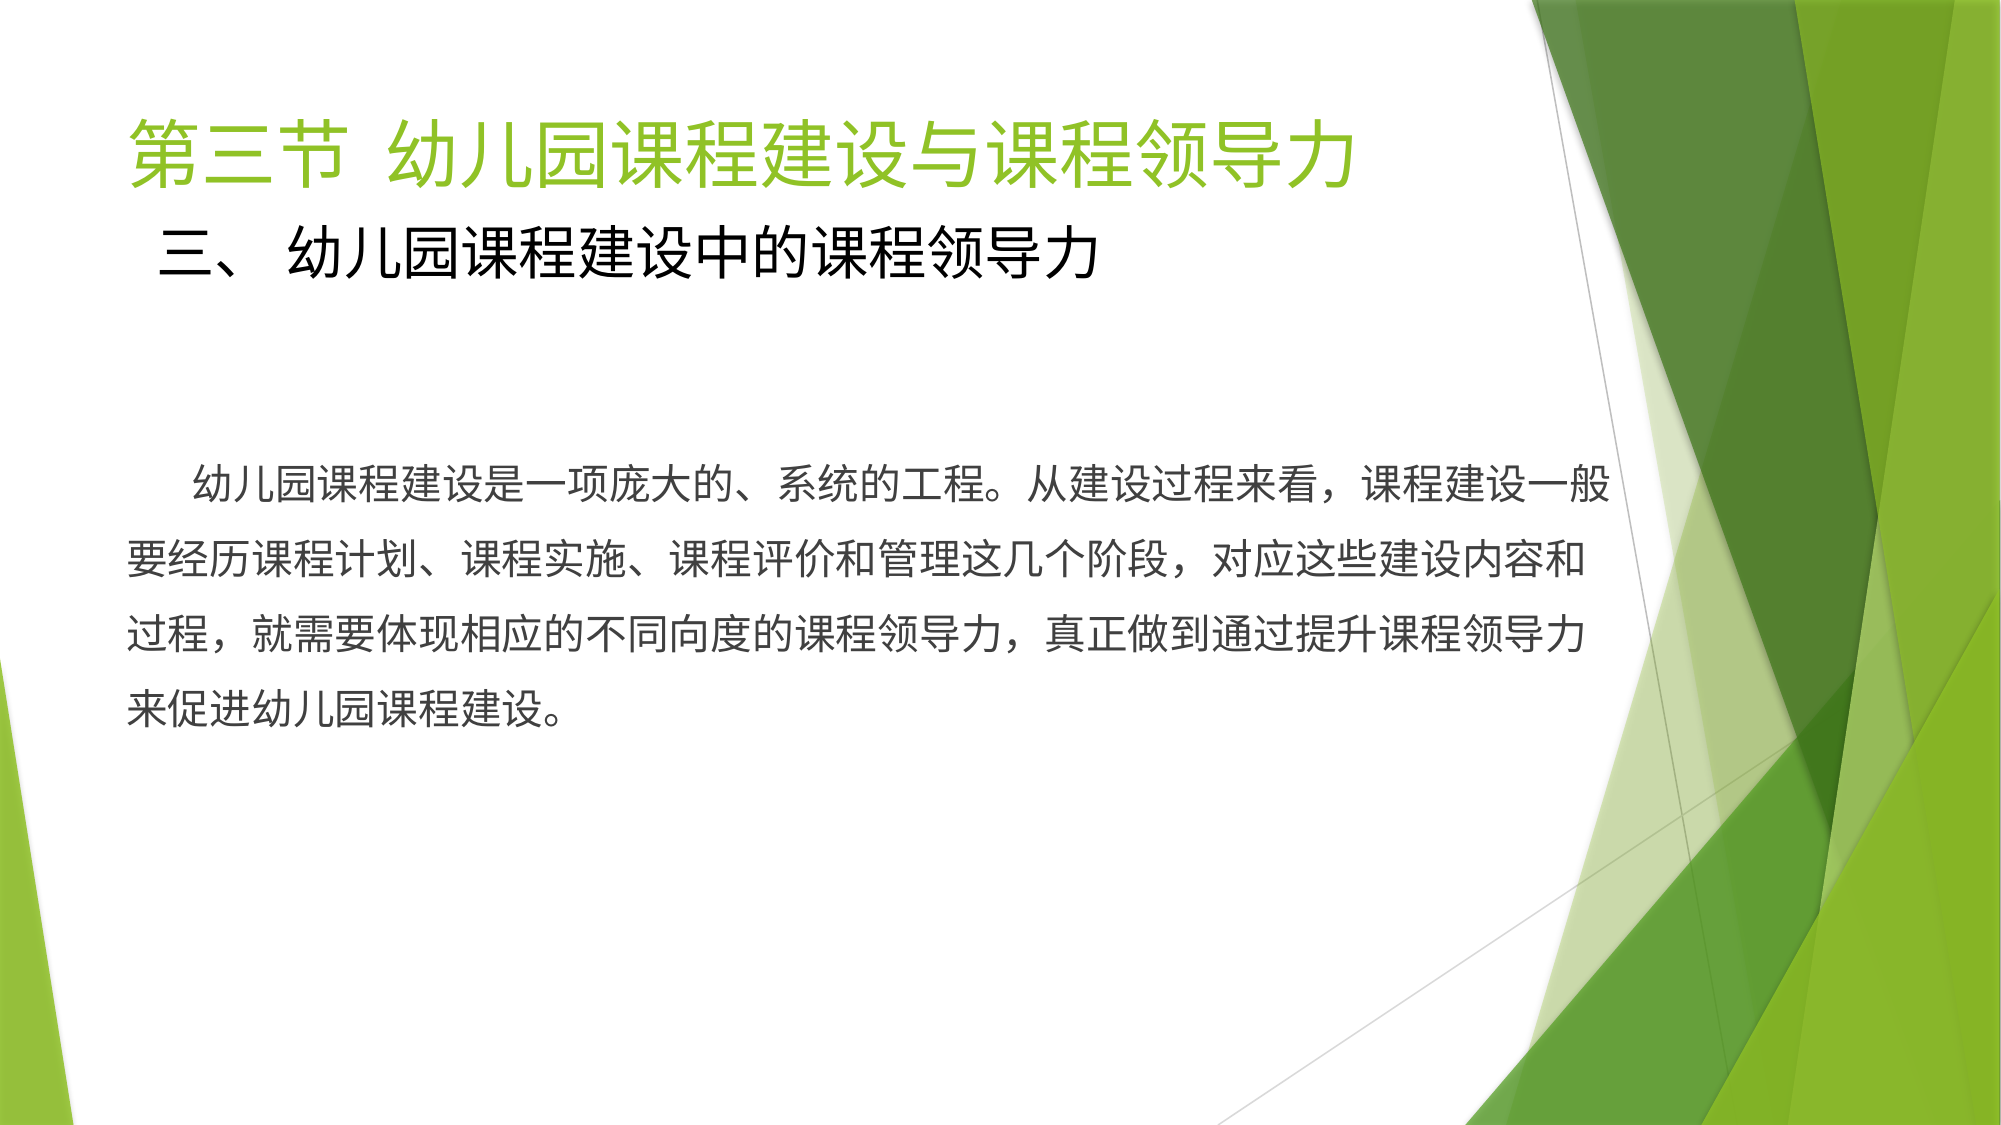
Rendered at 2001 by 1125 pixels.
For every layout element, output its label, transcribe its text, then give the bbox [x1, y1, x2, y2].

list 幼儿园课程建设是一项庞大的、系统的工程。从建设过程来看，课程建设一般要经历课程计划、课程实施、课程评价和管理这几个阶段，对应这些建设内容和过程，就需要体现相应的不同向度的课程领导力，真正做到通过提升课程领导力来促进幼儿园课程建设。 [111, 425, 1639, 694]
text_box 三、 幼儿园课程建设中的课程领导力 [141, 208, 1451, 294]
title 第三节 幼儿园课程建设与课程领导力 [111, 99, 1522, 317]
